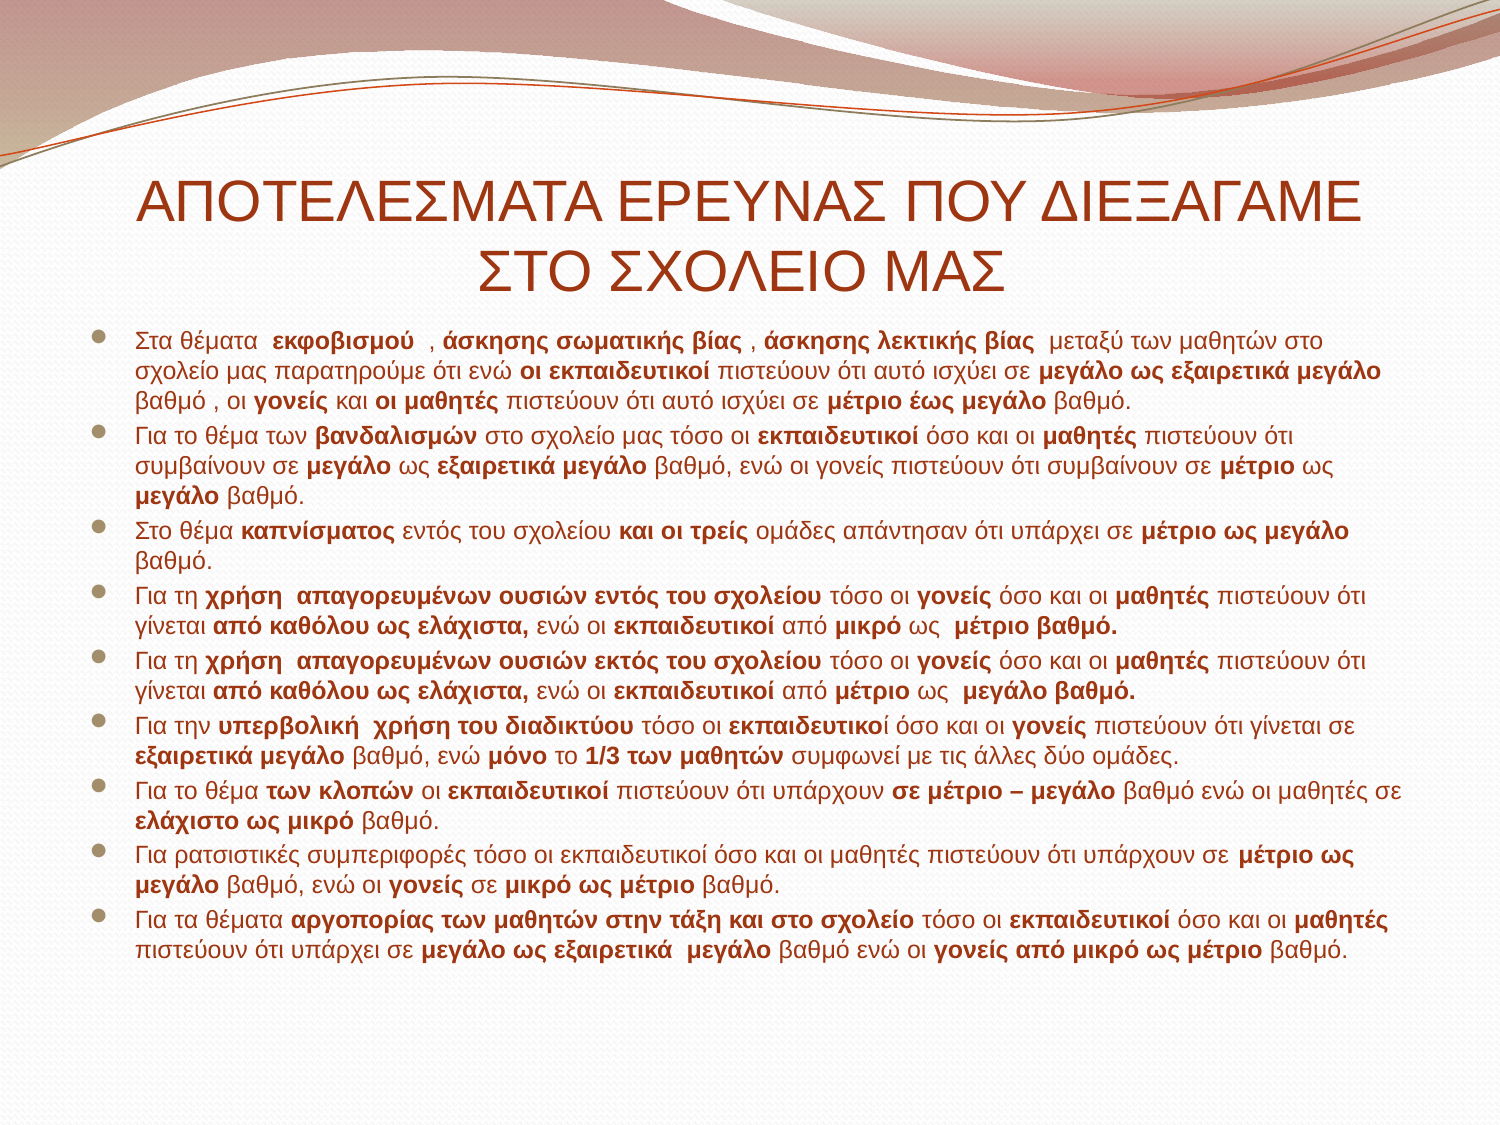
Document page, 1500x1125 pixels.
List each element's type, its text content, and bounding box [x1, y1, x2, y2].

list Στα θέματα εκφοβισμού , άσκησης σωματικής βίας , άσκησης λεκτικής βίας μεταξύ των μαθητών στο σχολείο μας παρατηρούμε ότι ενώ οι εκπαιδευτικοί πιστεύουν ότι αυτό ισχύει σε μεγάλο ως εξαιρετικά μεγάλο βαθμό , οι γονείς και οι μαθητές πιστεύουν ότι αυτό ισχύει σε μέτριο έως μεγάλο βαθμό. Για το θέμα των βανδαλισμών στο σχολείο μας τόσο οι εκπαιδευτικοί όσο και οι μαθητές πιστεύουν ότι συμβαίνουν σε μεγάλο ως εξαιρετικά μεγάλο βαθμό, ενώ οι γονείς πιστεύουν ότι συμβαίνουν σε μέτριο ως μεγάλο βαθμό. Στο θέμα καπνίσματος εντός του σχολείου και οι τρείς ομάδες απάντησαν ότι υπάρχει σε μέτριο ως μεγάλο βαθμό. Για τη χρήση απαγορευμένων ουσιών εντός του σχολείου τόσο οι γονείς όσο και οι μαθητές πιστεύουν ότι γίνεται από καθόλου ως ελάχιστα, ενώ οι εκπαιδευτικοί από μικρό ως μέτριο βαθμό. Για τη χρήση απαγορευμένων ουσιών εκτός του σχολείου τόσο οι γονείς όσο και οι μαθητές πιστεύουν ότι γίνεται από καθόλου ως ελάχιστα, ενώ οι εκπαιδευτικοί από μέτριο ως μεγάλο βαθμό. Για την υπερβολική χρήση του διαδικτύου τόσο οι εκπαιδευτικοί όσο και οι γονείς πιστεύουν ότι γίνεται σε εξαιρετικά μεγάλο βαθμό, ενώ μόνο το 1/3 των μαθητών συμφωνεί με τις άλλες δύο ομάδες. Για το θέμα των κλοπών οι εκπαιδευτικοί πιστεύουν ότι υπάρχουν σε μέτριο – μεγάλο βαθμό ενώ οι μαθητές σε ελάχιστο ως μικρό βαθμό. Για ρατσιστικές συμπεριφορές τόσο οι εκπαιδευτικοί όσο και οι μαθητές πιστεύουν ότι υπάρχουν σε μέτριο ως μεγάλο βαθμό, ενώ οι γονείς σε μικρό ως μέτριο βαθμό. Για τα θέματα αργοπορίας των μαθητών στην τάξη και στο σχολείο τόσο οι εκπαιδευτικοί όσο και οι μαθητές πιστεύουν ότι υπάρχει σε μεγάλο ως εξαιρετικά μεγάλο βαθμό ενώ οι γονείς από μικρό ως μέτριο βαθμό. [75, 317, 1425, 1038]
title ΑΠΟΤΕΛΕΣΜΑΤΑ ΕΡΕΥΝΑΣ ΠΟΥ ΔΙΕΞΑΓΑΜΕ ΣΤΟ ΣΧΟΛΕΙΟ ΜΑΣ [75, 115, 1425, 303]
